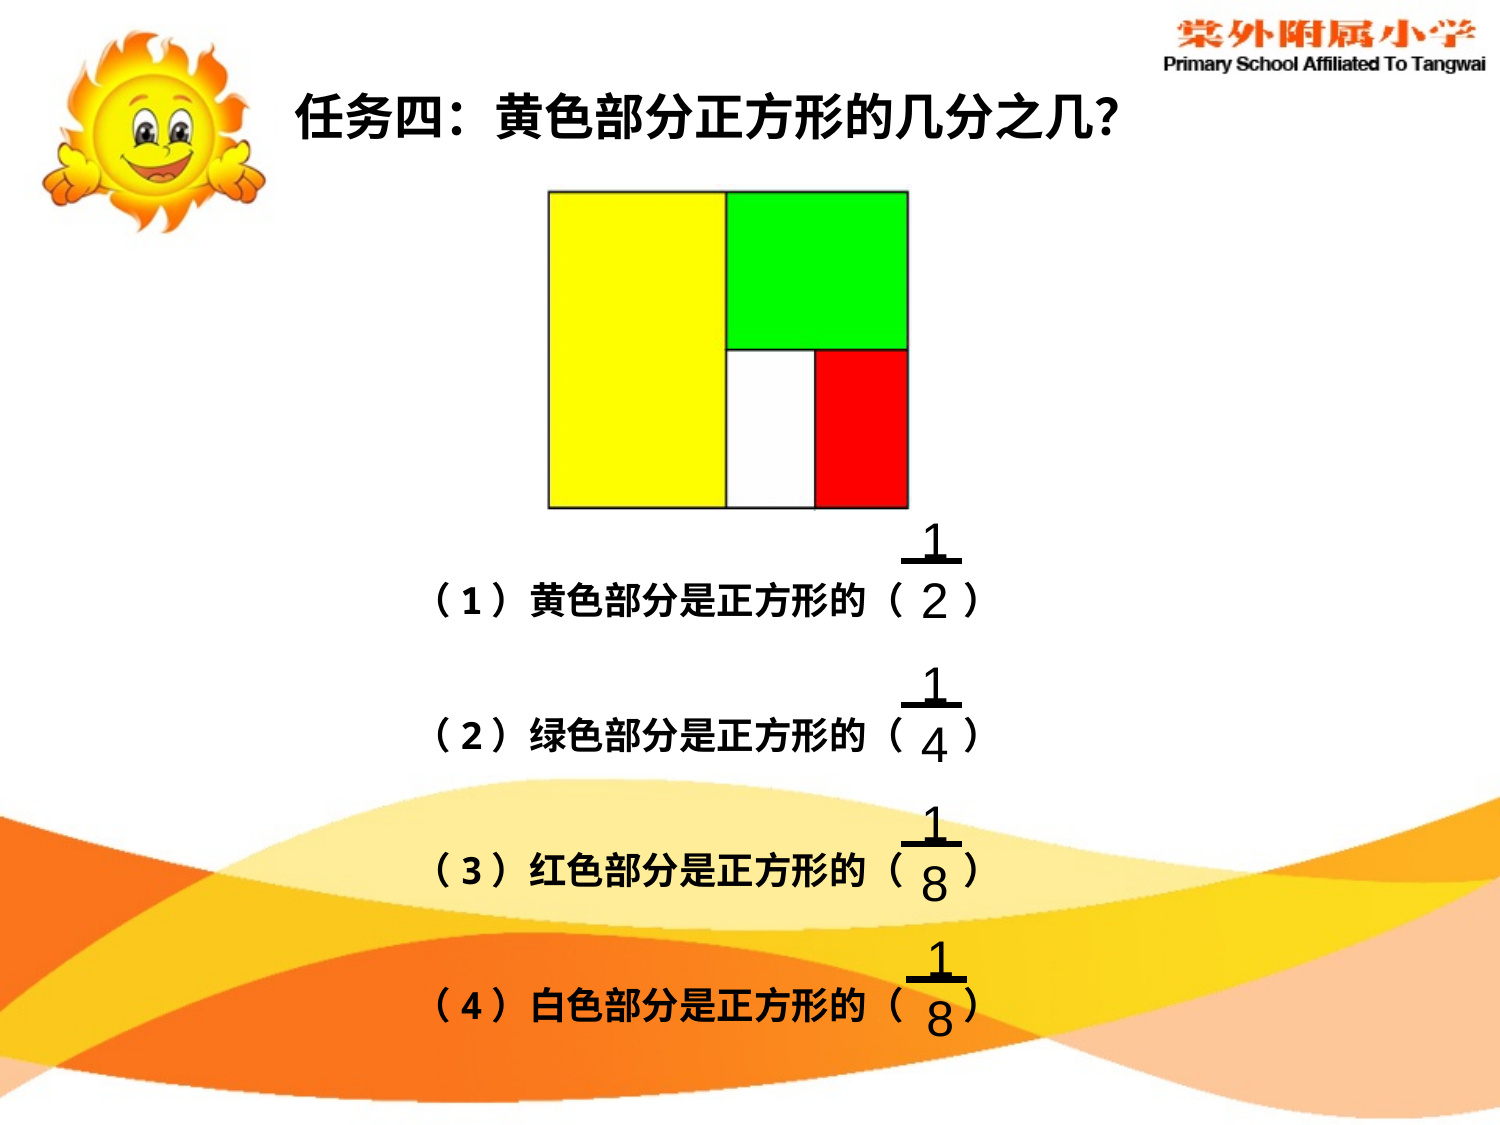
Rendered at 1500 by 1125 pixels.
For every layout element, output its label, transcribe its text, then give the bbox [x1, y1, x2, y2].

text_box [900, 644, 968, 781]
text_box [900, 500, 968, 637]
text_box 任务四：黄色部分正方形的几分之几？ [279, 78, 1160, 153]
picture [0, 0, 1500, 1125]
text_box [900, 783, 968, 920]
text_box （1）黄色部分是正方形的（ ） （2）绿色部分是正方形的（ ） （3）红色部分是正方形的（ ） （4）白色部分是正方形的（ ） [399, 479, 1017, 1125]
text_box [905, 918, 974, 1056]
